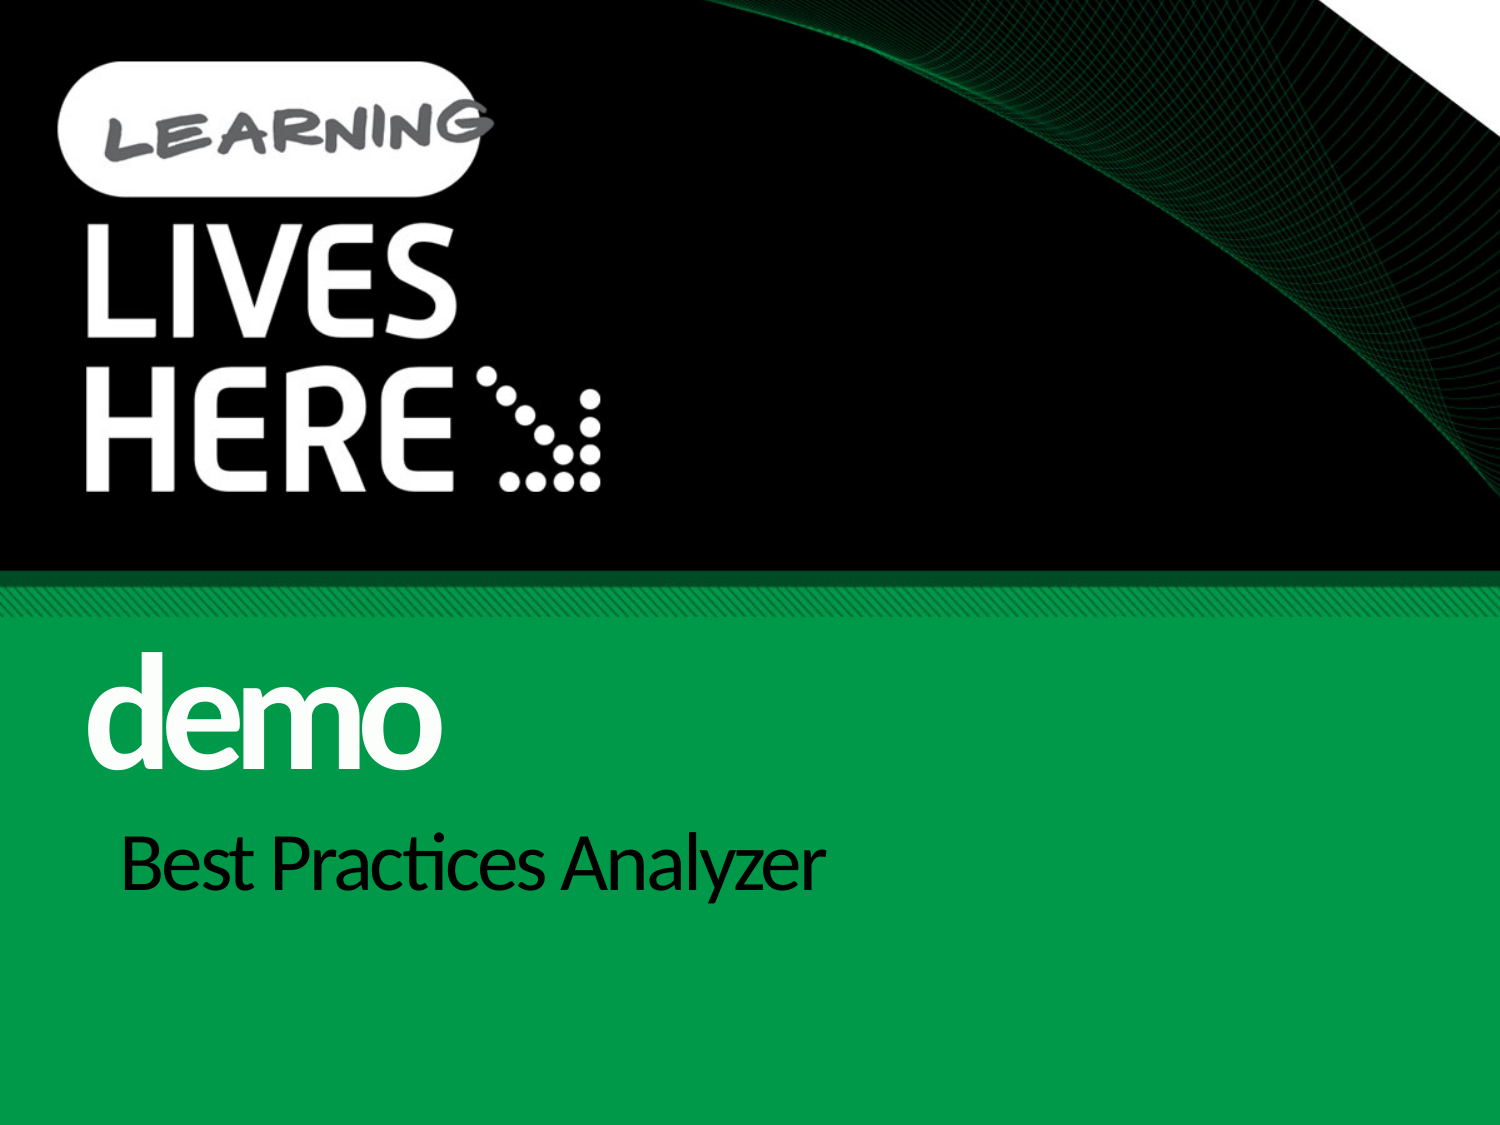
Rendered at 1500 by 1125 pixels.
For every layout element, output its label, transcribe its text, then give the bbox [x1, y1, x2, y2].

picture [0, 0, 1500, 1125]
title Best Practices Analyzer [119, 818, 1375, 943]
list demo [83, 625, 1344, 800]
